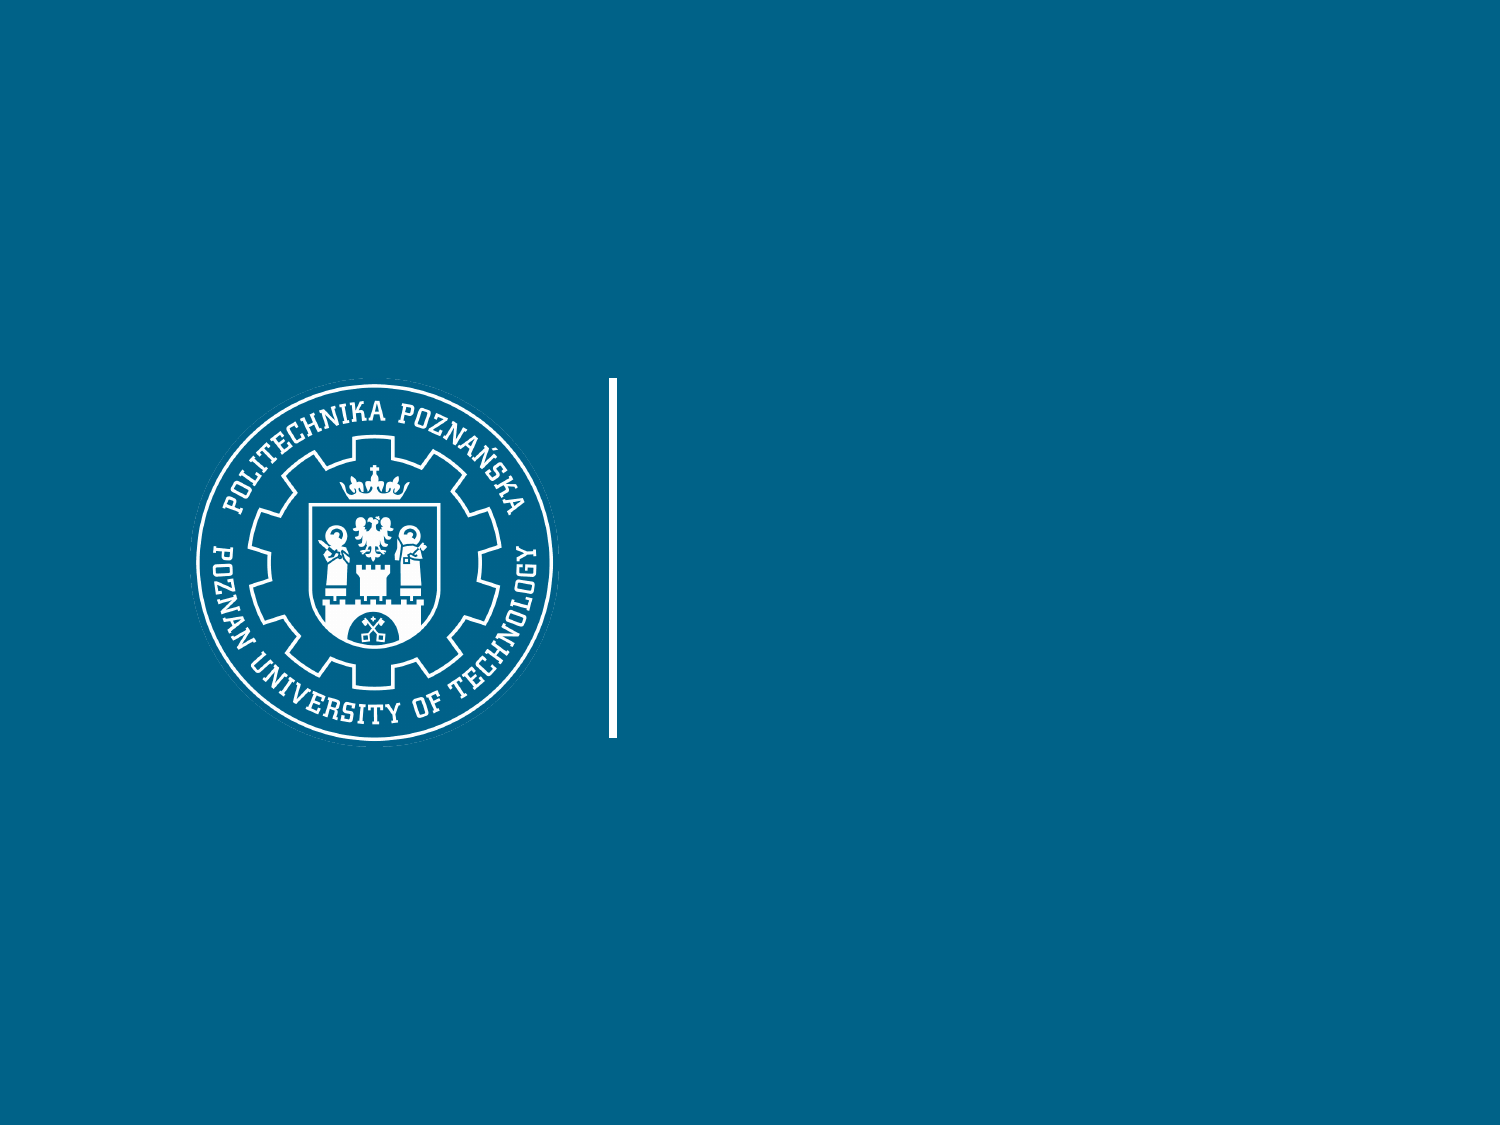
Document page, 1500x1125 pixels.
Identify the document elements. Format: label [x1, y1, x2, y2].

picture [197, 385, 552, 740]
